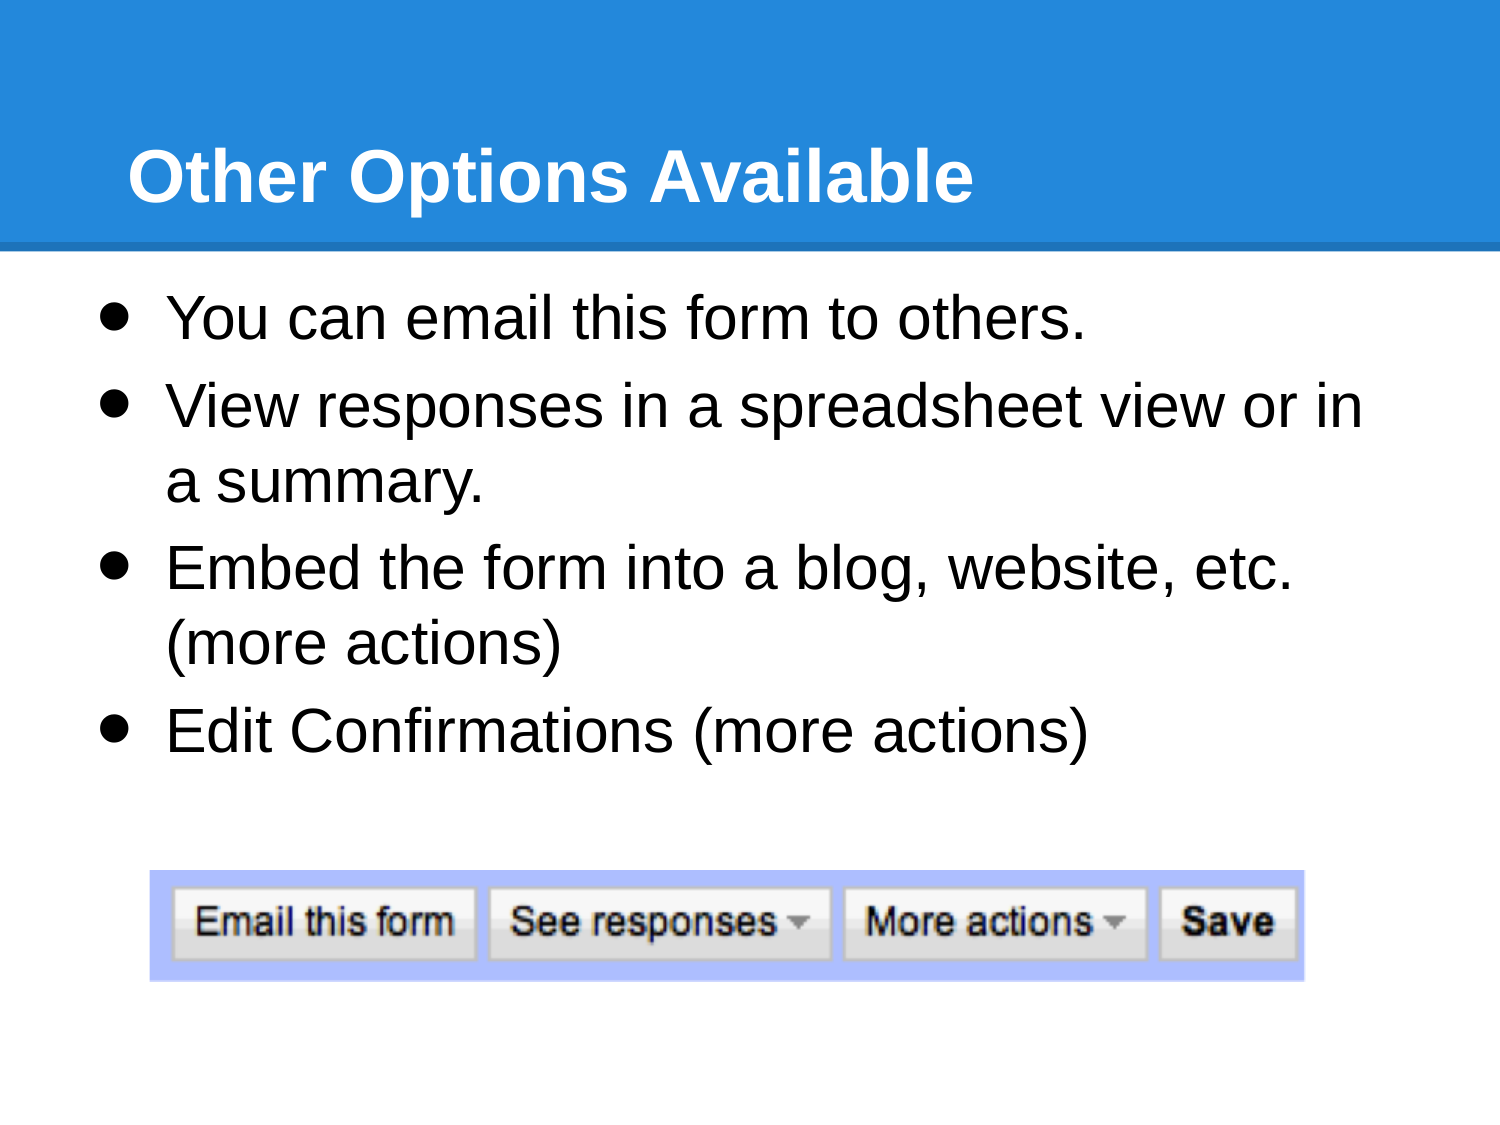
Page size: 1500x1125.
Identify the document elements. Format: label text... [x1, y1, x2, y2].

list You can email this form to others. View responses in a spreadsheet view or in a summary. Embed the form into a blog, website, etc. (more actions) Edit Confirmations (more actions) [75, 262, 1425, 931]
text_box [149, 870, 1306, 982]
title Other Options Available [75, 14, 1425, 233]
